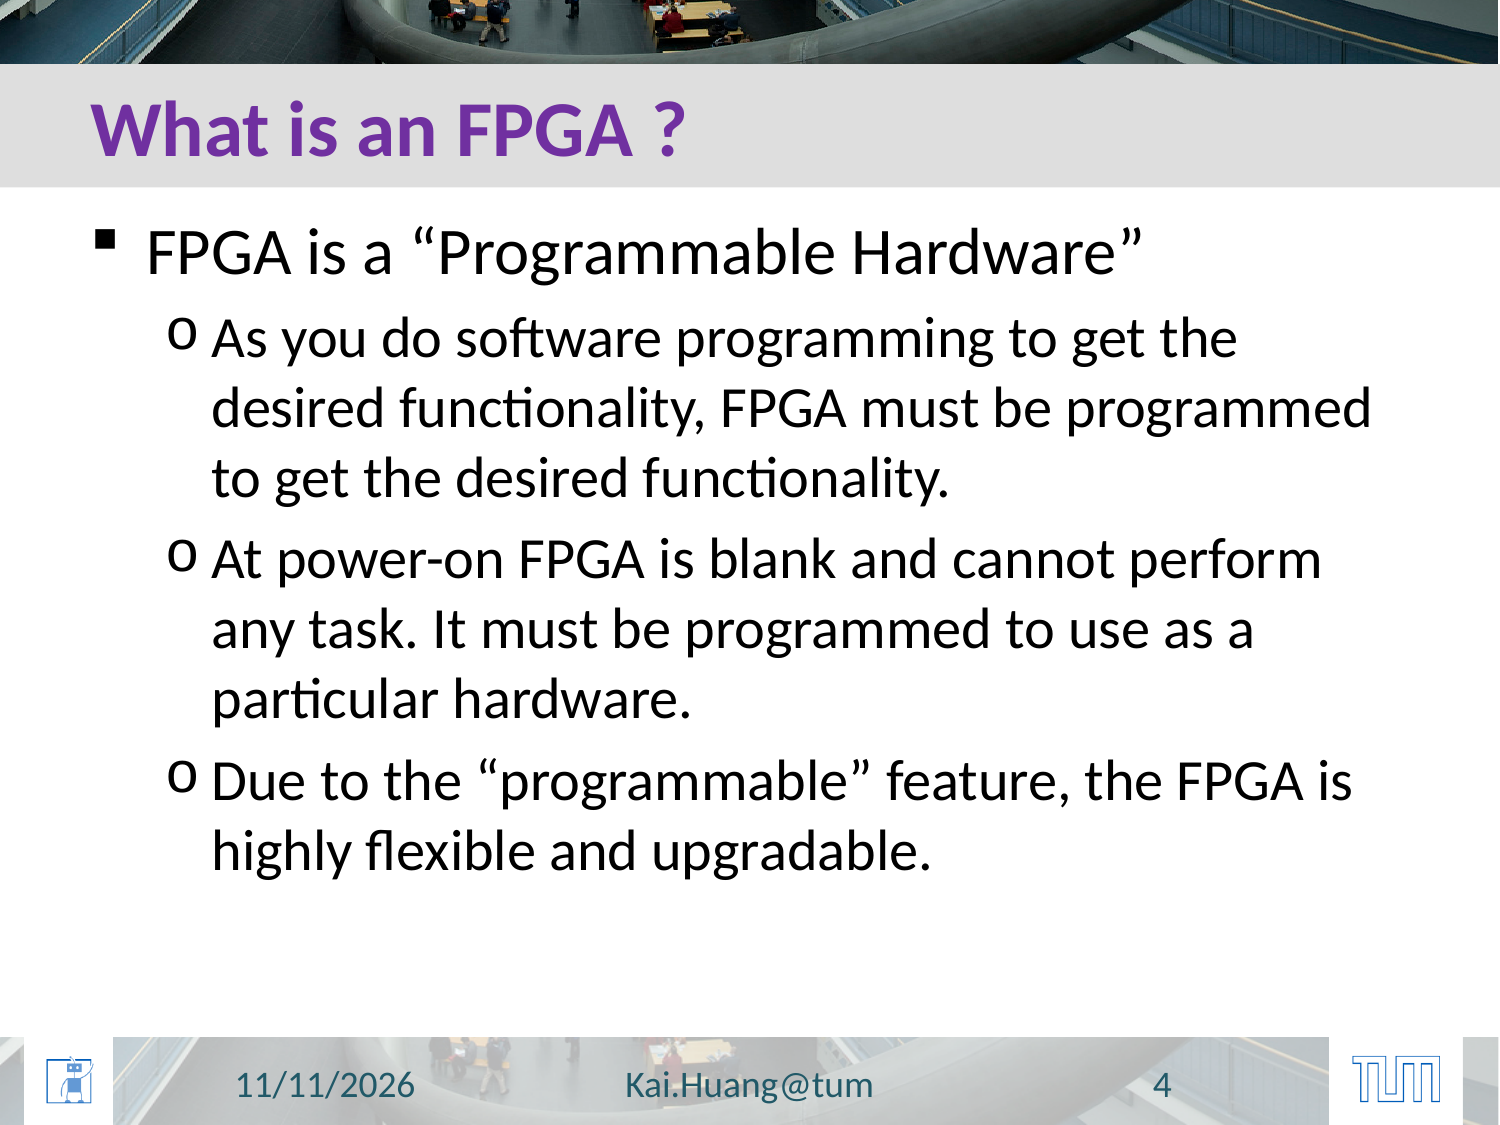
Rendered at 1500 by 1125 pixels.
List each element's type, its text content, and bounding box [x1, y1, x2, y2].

footer Kai.Huang@tum [512, 1052, 988, 1113]
picture [0, 1032, 1500, 1125]
slide_number 4 [1012, 1052, 1313, 1113]
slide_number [162, 1052, 488, 1113]
title What is an FPGA ? [75, 62, 1425, 188]
list FPGA is a “Programmable Hardware” As you do software programming to get the desired functionality, FPGA must be programmed to get the desired functionality. At power-on FPGA is blank and cannot perform any task. It must be programmed to use as a particular hardware. Due to the “programmable” feature, the FPGA is highly flexible and upgradable. [75, 200, 1425, 1025]
picture [0, 0, 1500, 64]
